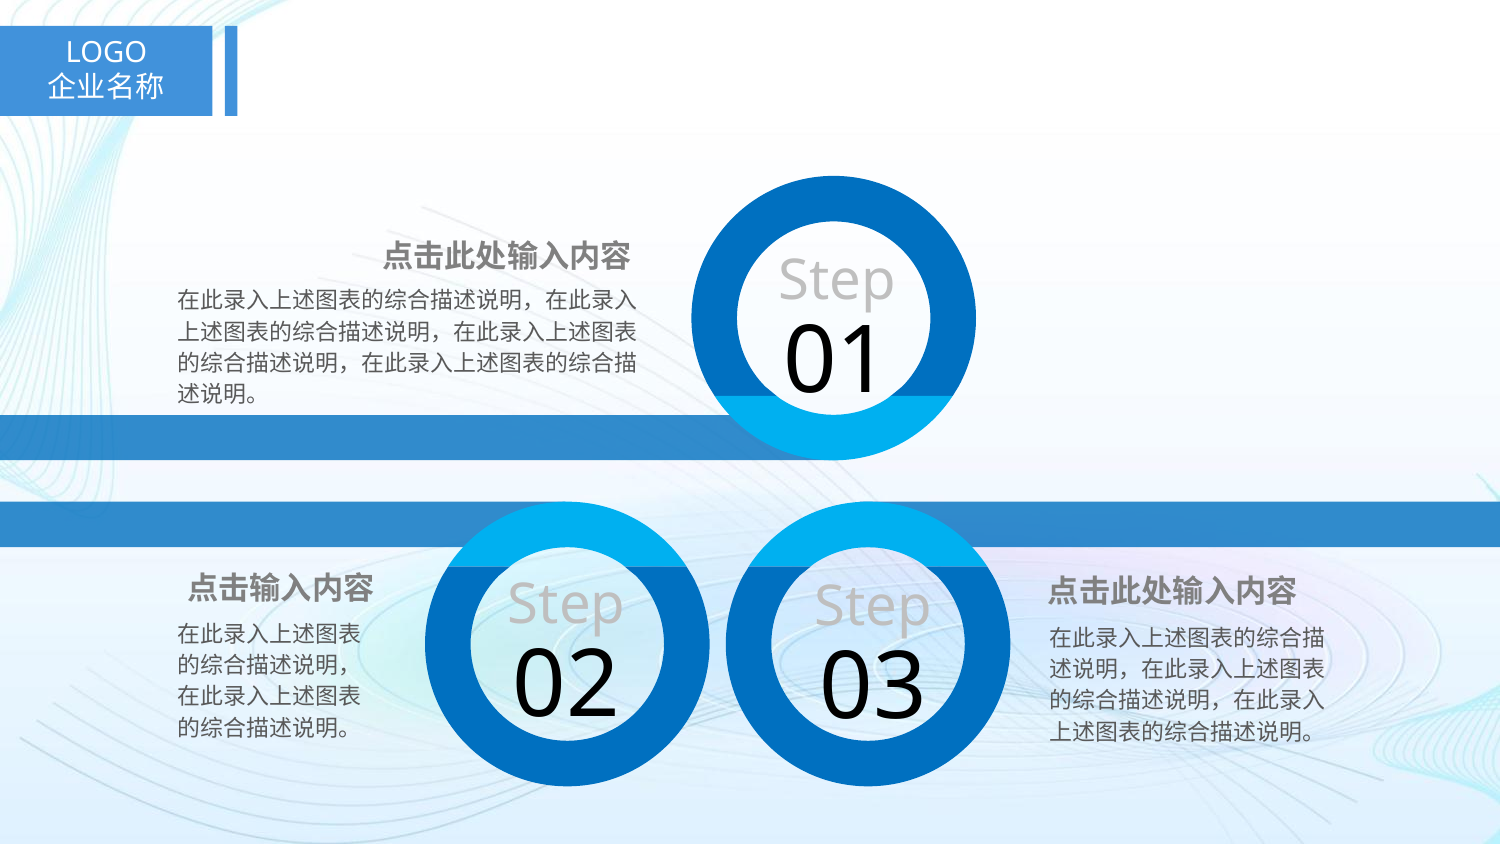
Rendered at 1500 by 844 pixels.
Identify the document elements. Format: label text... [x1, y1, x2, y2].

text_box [725, 501, 1011, 787]
picture [0, 0, 1500, 844]
text_box 点击此处输入内容 [324, 230, 644, 276]
text_box [1011, 501, 1500, 548]
text_box [0, 414, 691, 461]
text_box 在此录入上述图表的综合描述说明，在此录入上述图表的综合描述说明。 [166, 609, 396, 747]
text_box 点击此处输入内容 [1013, 566, 1332, 615]
text_box 在此录入上述图表的综合描述说明，在此录入上述图表的综合描述说明，在此录入上述图表的综合描述说明。 [1038, 613, 1357, 751]
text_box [424, 501, 710, 787]
text_box [0, 501, 424, 548]
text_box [691, 175, 976, 461]
text_box 点击输入内容 [121, 562, 424, 612]
text_box 在此录入上述图表的综合描述说明，在此录入上述图表的综合描述说明，在此录入上述图表的综合描述说明，在此录入上述图表的综合描述说明。 [166, 276, 655, 413]
